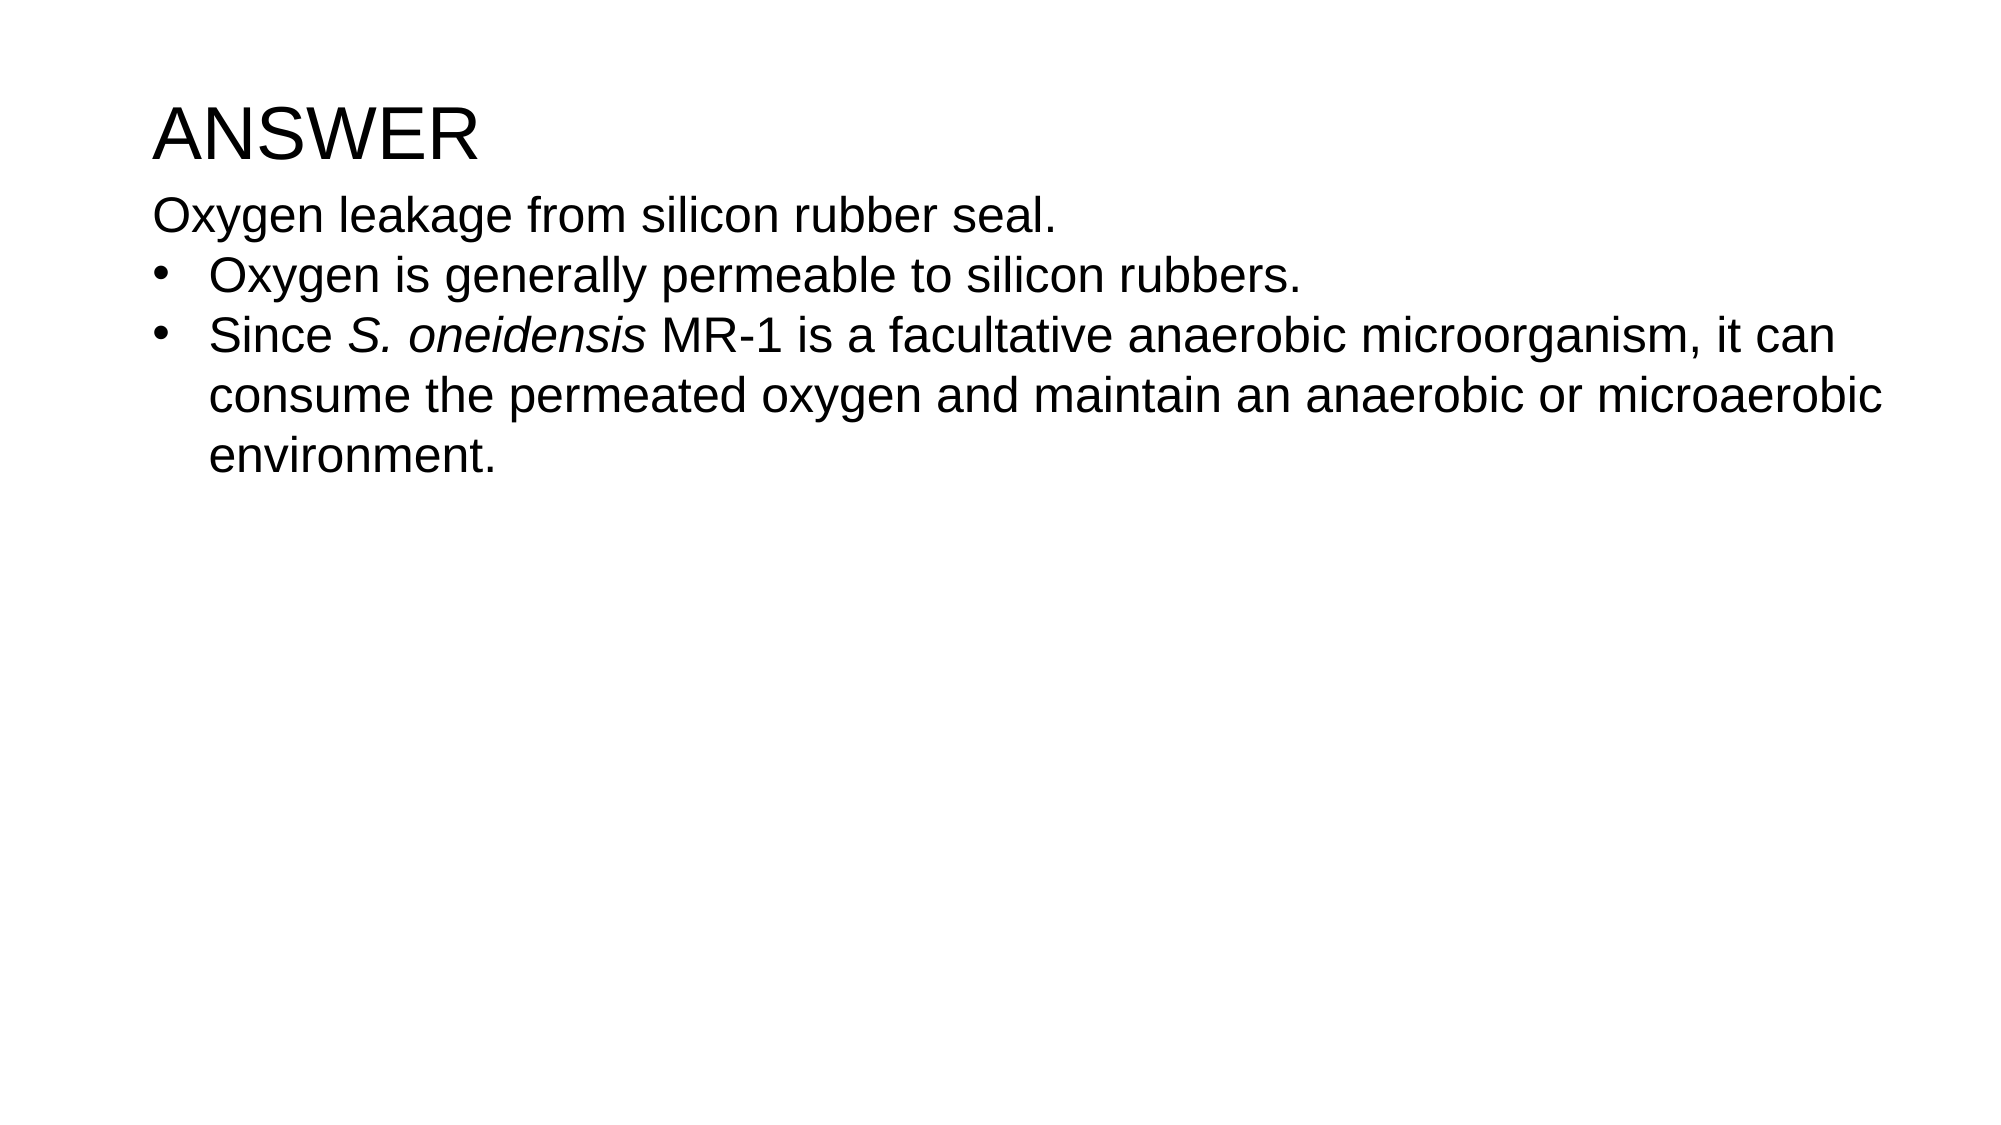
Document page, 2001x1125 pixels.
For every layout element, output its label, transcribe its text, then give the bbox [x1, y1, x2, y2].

title ANSWER [137, 26, 1863, 174]
text_box Oxygen leakage from silicon rubber seal. Oxygen is generally permeable to silicon rubbers. Since S. oneidensis MR-1 is a facultative anaerobic microorganism, it can consume the permeated oxygen and maintain an anaerobic or microaerobic environment. [137, 174, 1979, 550]
